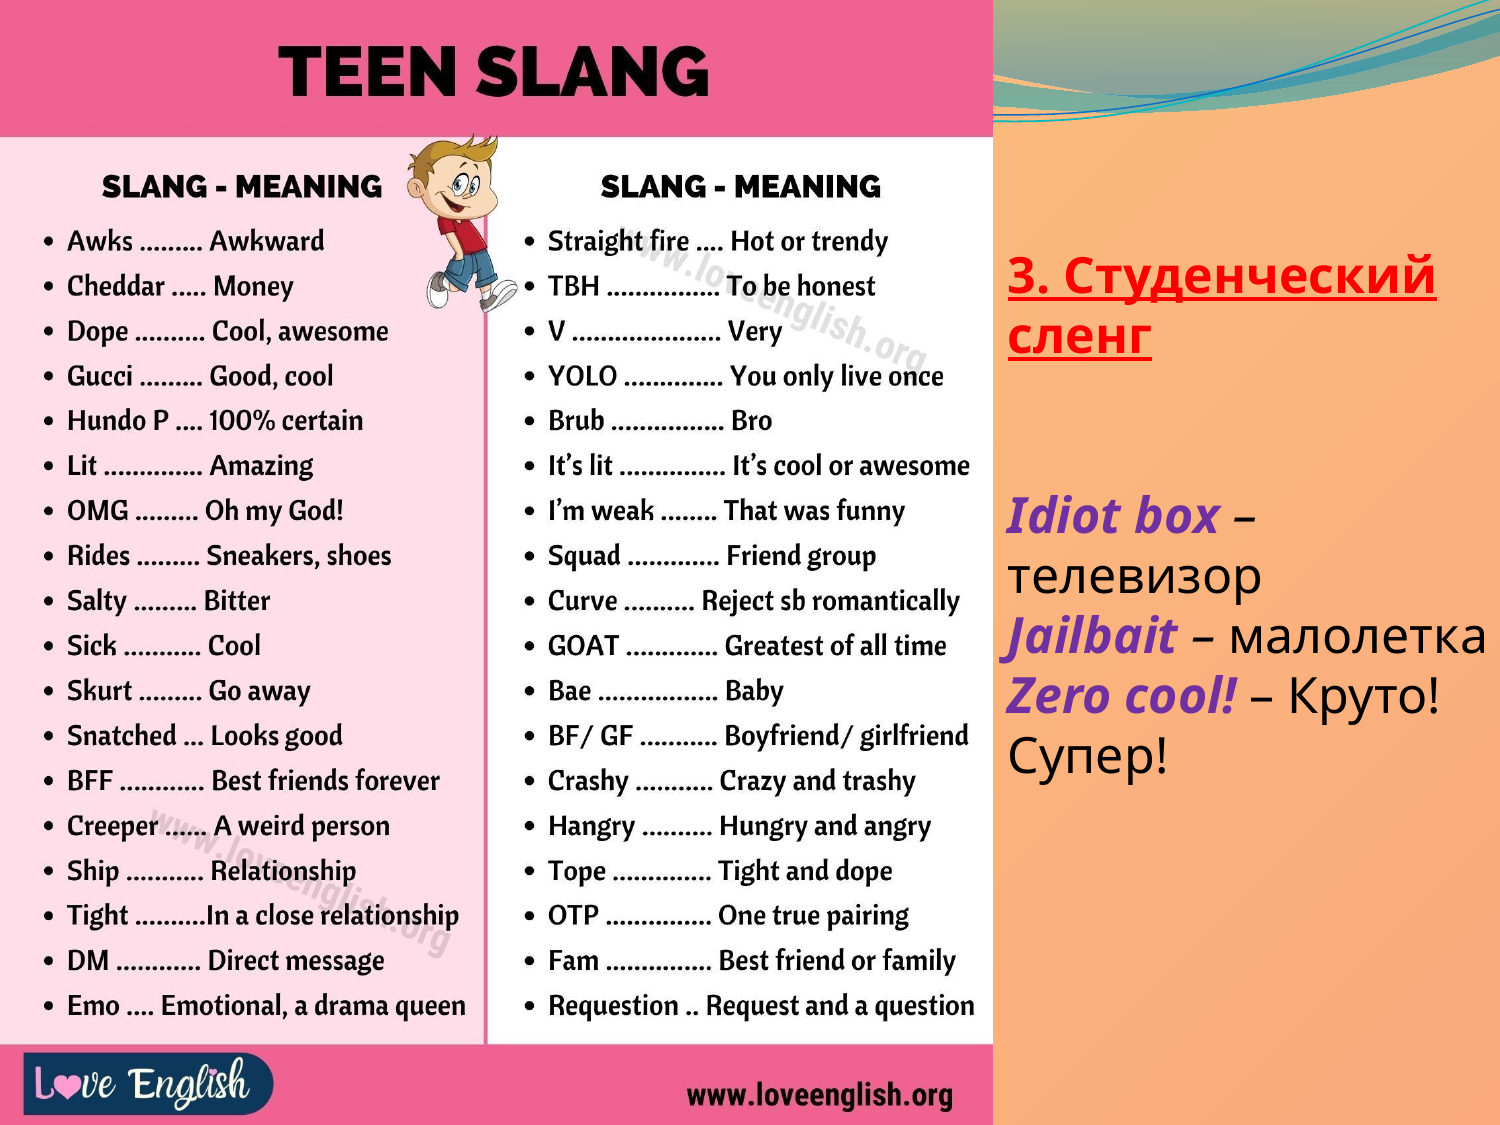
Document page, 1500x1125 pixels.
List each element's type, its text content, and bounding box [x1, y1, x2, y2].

title 3. Студенческий сленг Idiot box – телевизор Jailbait – малолетка Zero cool! – Круто! Супер! [1007, 115, 1500, 844]
picture [0, 0, 993, 1125]
